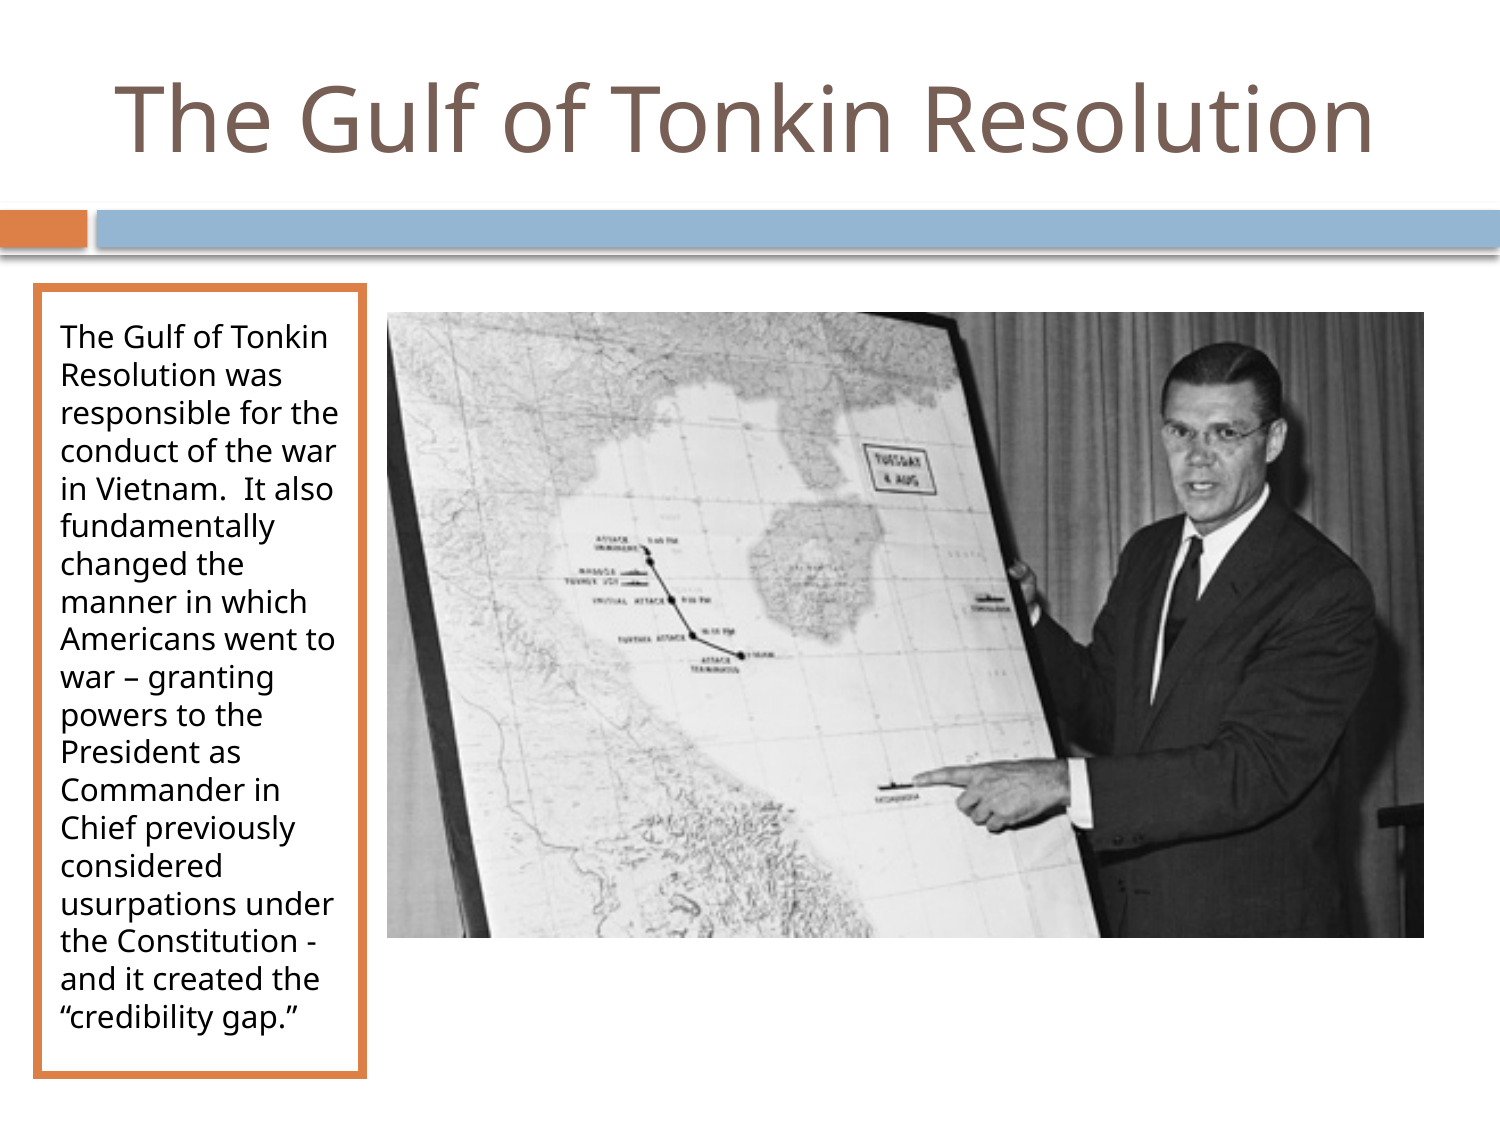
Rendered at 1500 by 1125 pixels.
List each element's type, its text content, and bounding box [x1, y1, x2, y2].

list The Gulf of Tonkin Resolution was responsible for the conduct of the war in Vietnam. It also fundamentally changed the manner in which Americans went to war – granting powers to the President as Commander in Chief previously considered usurpations under the Constitution - and it created the “credibility gap.” [33, 283, 367, 1079]
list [387, 312, 1425, 938]
title The Gulf of Tonkin Resolution [99, 44, 1425, 188]
